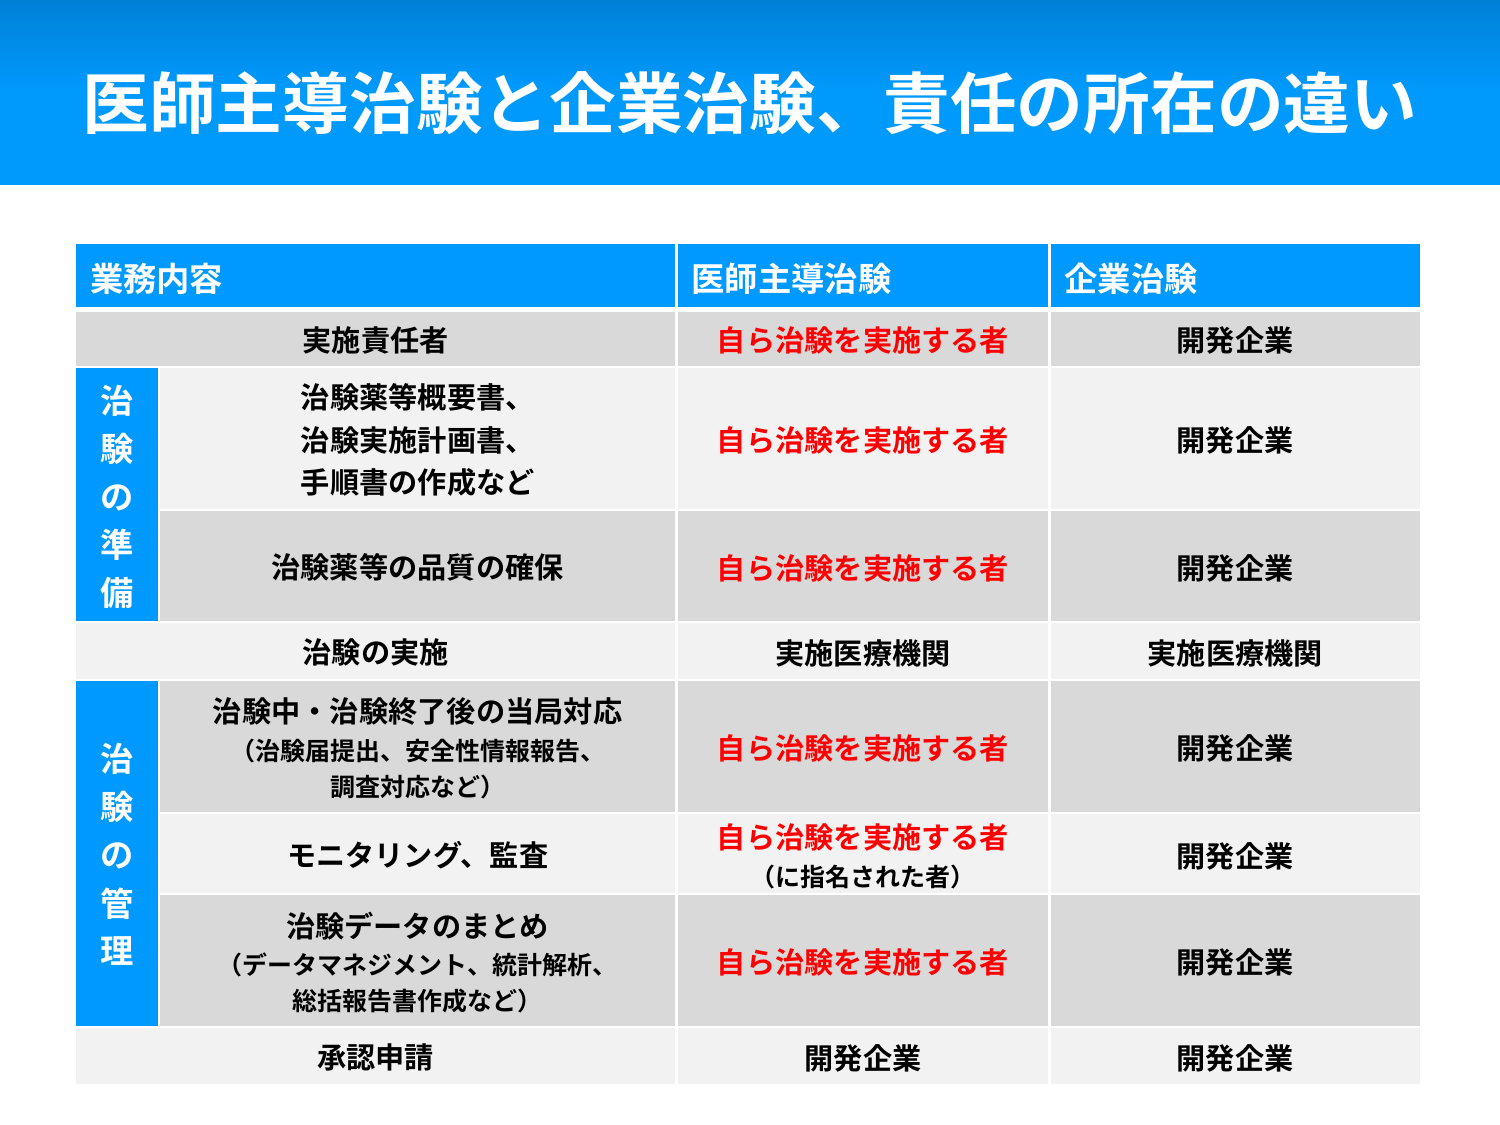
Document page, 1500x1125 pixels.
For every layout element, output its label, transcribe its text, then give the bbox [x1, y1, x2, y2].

table_header 業務内容 [76, 244, 675, 307]
table_cell 開発企業 [1051, 1028, 1420, 1084]
table_cell 開発企業 [1051, 681, 1420, 812]
table_cell 自ら治験を実施する者 [678, 895, 1048, 1026]
table_cell 実施医療機関 [678, 623, 1048, 679]
title 医師主導治験と企業治験、責任の所在の違い [0, 0, 1500, 185]
table_cell 自ら治験を実施する者 [678, 368, 1048, 509]
table_cell 開発企業 [678, 1028, 1048, 1084]
table_cell 開発企業 [1051, 511, 1420, 621]
table_cell 自ら治験を実施する者 [678, 312, 1048, 366]
table_cell 治験の管理 [76, 681, 158, 1026]
table_cell 実施責任者 [76, 312, 675, 366]
table_cell 治験中・治験終了後の当局対応 （治験届提出、安全性情報報告、 調査対応など） [160, 681, 675, 812]
table_cell 実施医療機関 [1051, 623, 1420, 679]
table_cell 治験の準備 [76, 368, 158, 621]
table_cell 開発企業 [1051, 895, 1420, 1026]
table_header 企業治験 [1051, 244, 1420, 307]
table_cell 開発企業 [1051, 814, 1420, 893]
table_header 医師主導治験 [678, 244, 1048, 307]
table_cell 承認申請 [76, 1028, 675, 1084]
table_cell 自ら治験を実施する者 [678, 511, 1048, 621]
table_cell 開発企業 [1051, 312, 1420, 366]
table_cell モニタリング、監査 [160, 814, 675, 893]
table_cell 治験薬等概要書、 治験実施計画書、 手順書の作成など [160, 368, 675, 509]
table_cell 自ら治験を実施する者 [678, 681, 1048, 812]
table_cell 開発企業 [1051, 368, 1420, 509]
table_cell 治験の実施 [76, 623, 675, 679]
table_cell 自ら治験を実施する者 （に指名された者） [678, 814, 1048, 893]
table_cell 治験薬等の品質の確保 [160, 511, 675, 621]
table_cell 治験データのまとめ （データマネジメント、統計解析、 総括報告書作成など） [160, 895, 675, 1026]
